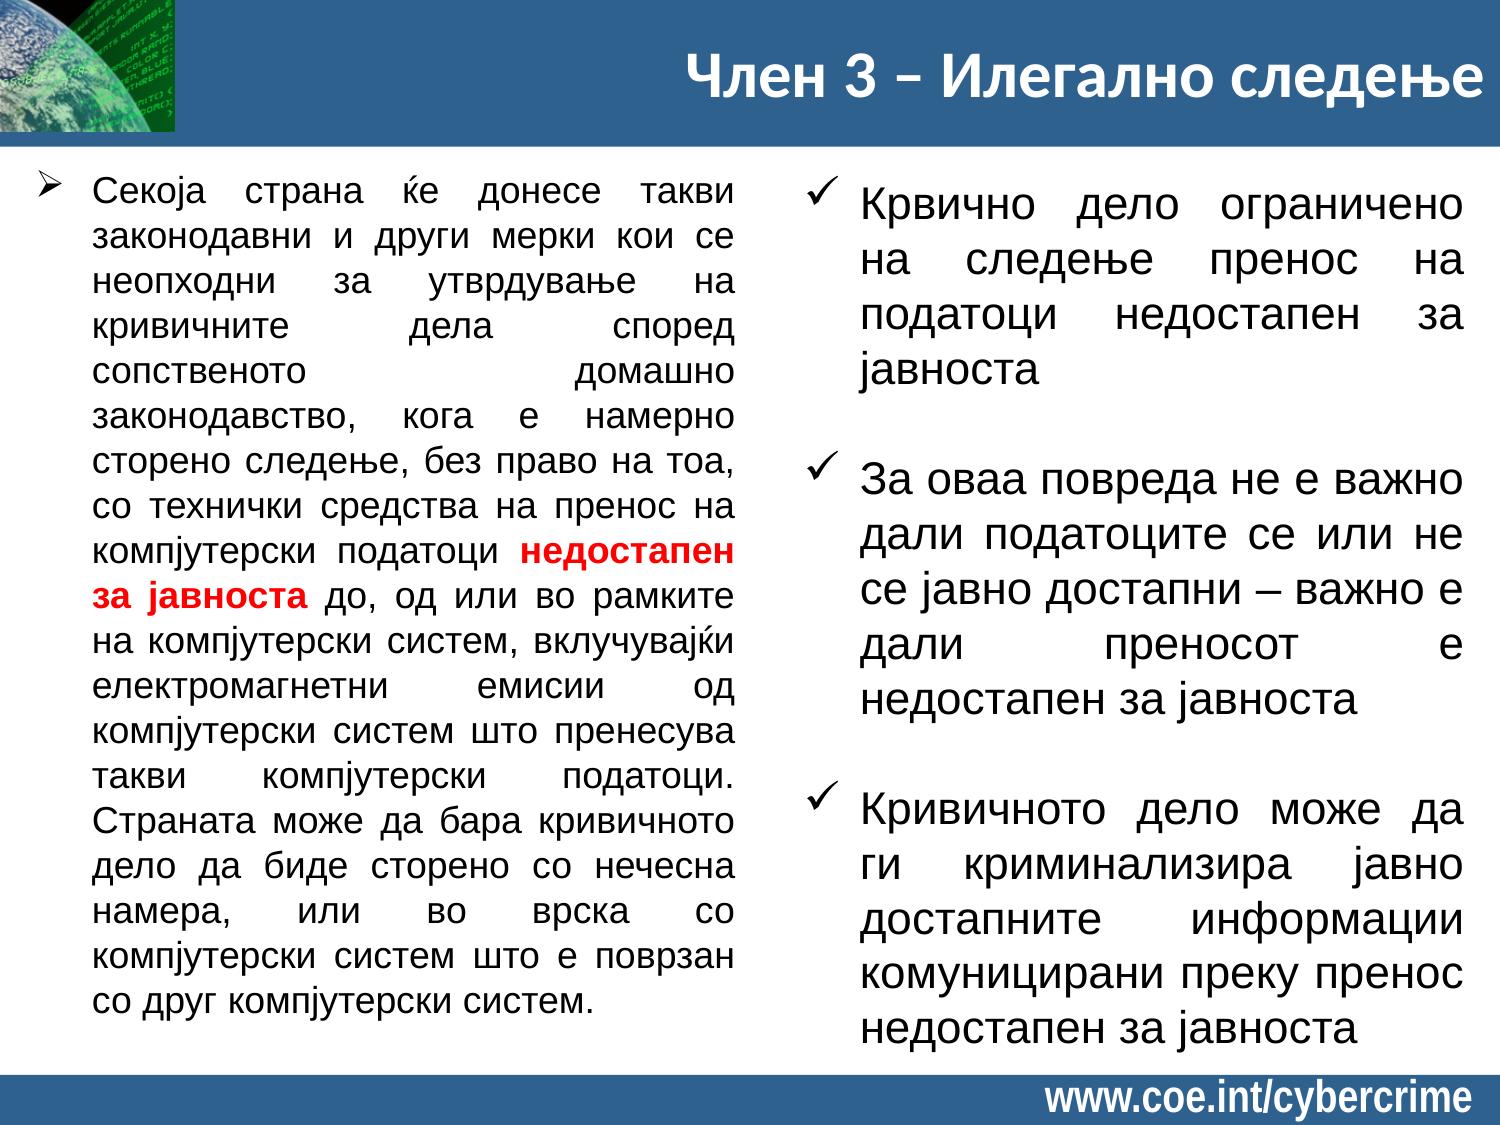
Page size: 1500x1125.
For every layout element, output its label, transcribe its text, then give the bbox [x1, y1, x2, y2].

text_box www.coe.int/cybercrime [1030, 1059, 1500, 1125]
text_box Крвично дело ограничено на следење пренос на податоци недостапен за јавноста За оваа повреда не е важно дали податоците се или не се јавно достапни – важно е дали преносот е недостапен за јавноста Кривичното дело може да ги криминализира јавно достапните информации комуницирани преку пренос недостапен за јавноста [788, 166, 1480, 1061]
text_box [0, 1073, 1030, 1125]
text_box Секоја страна ќе донесе такви законодавни и други мерки кои се неопходни за утврдување на кривичните дела според сопственото домашно законодавство, кога е намерно сторено следење, без право на тоа, со технички средства на пренос на компјутерски податоци недостапен за јавноста до, од или во рамките на компјутерски систем, вклучувајќи електромагнетни емисии од компјутерски систем што пренесува такви компјутерски податоци. Страната може да бара кривичното дело да биде сторено со нечесна намера, или во врска со компјутерски систем што е поврзан со друг компјутерски систем. [20, 158, 750, 1028]
picture [0, 0, 175, 132]
text_box Член 3 – Илегално следење [0, 0, 1500, 149]
